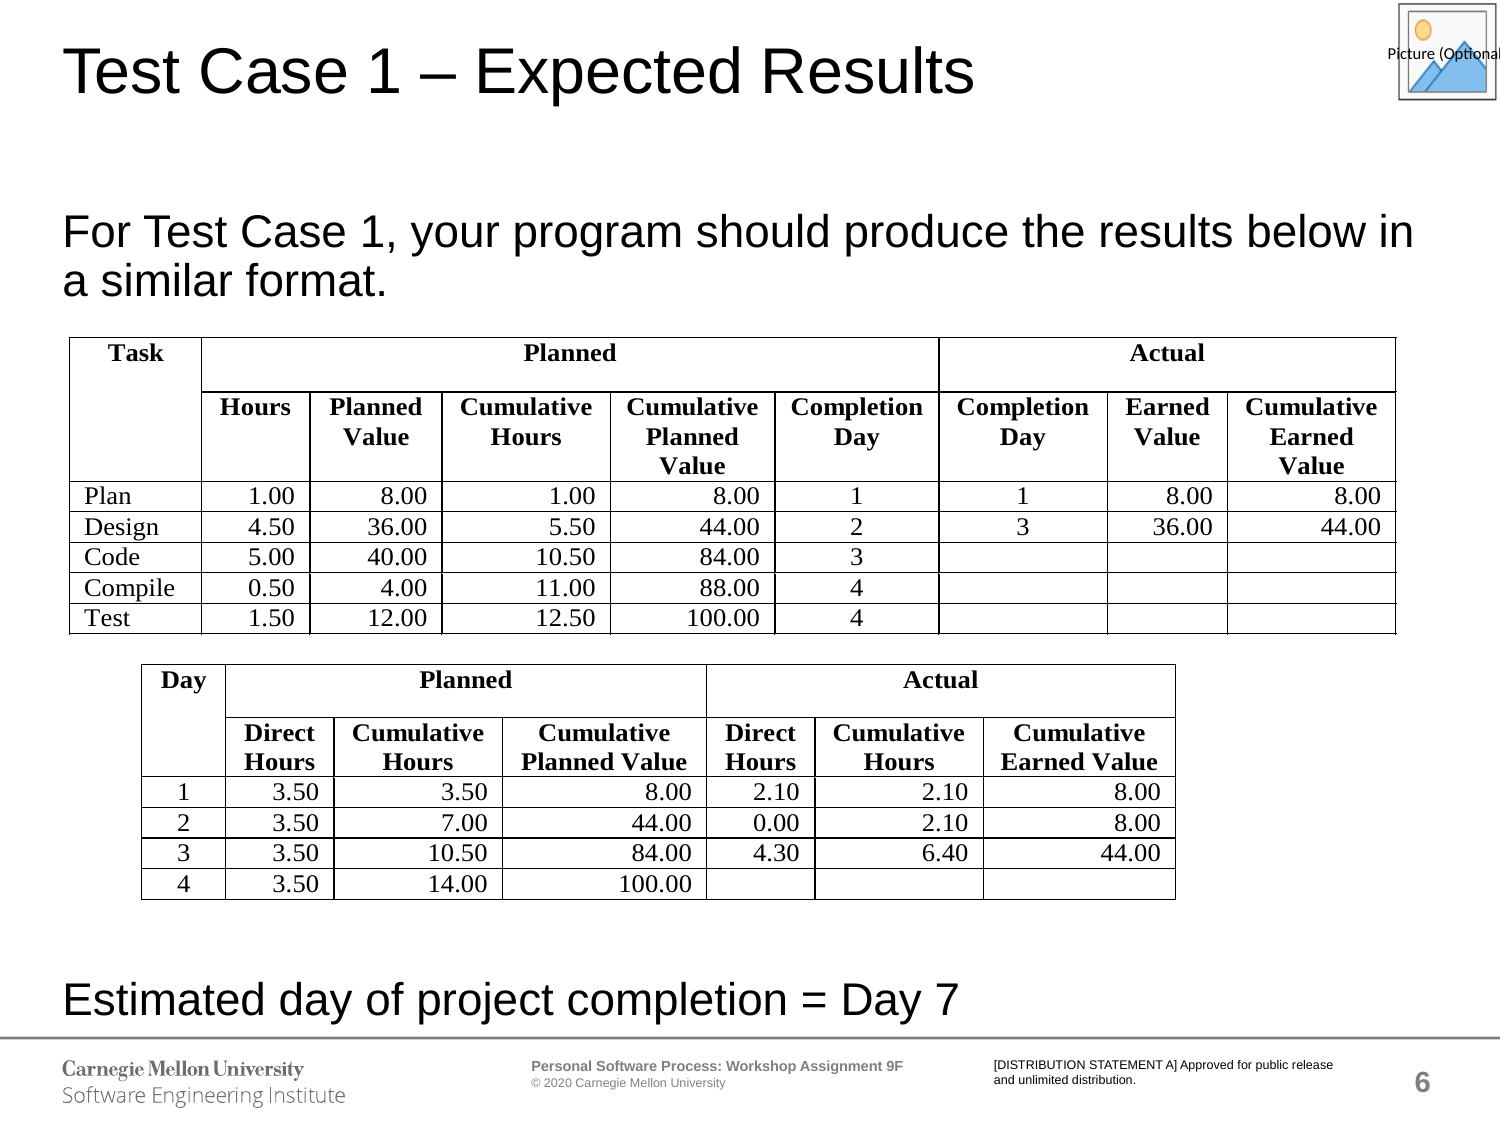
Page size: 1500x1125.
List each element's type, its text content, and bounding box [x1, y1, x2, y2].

picture [1394, 0, 1500, 105]
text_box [66, 336, 1427, 940]
title Test Case 1 – Expected Results [62, 37, 1338, 182]
list For Test Case 1, your program should produce the results below in a similar format. Estimated day of project completion = Day 7 [62, 207, 1431, 1007]
